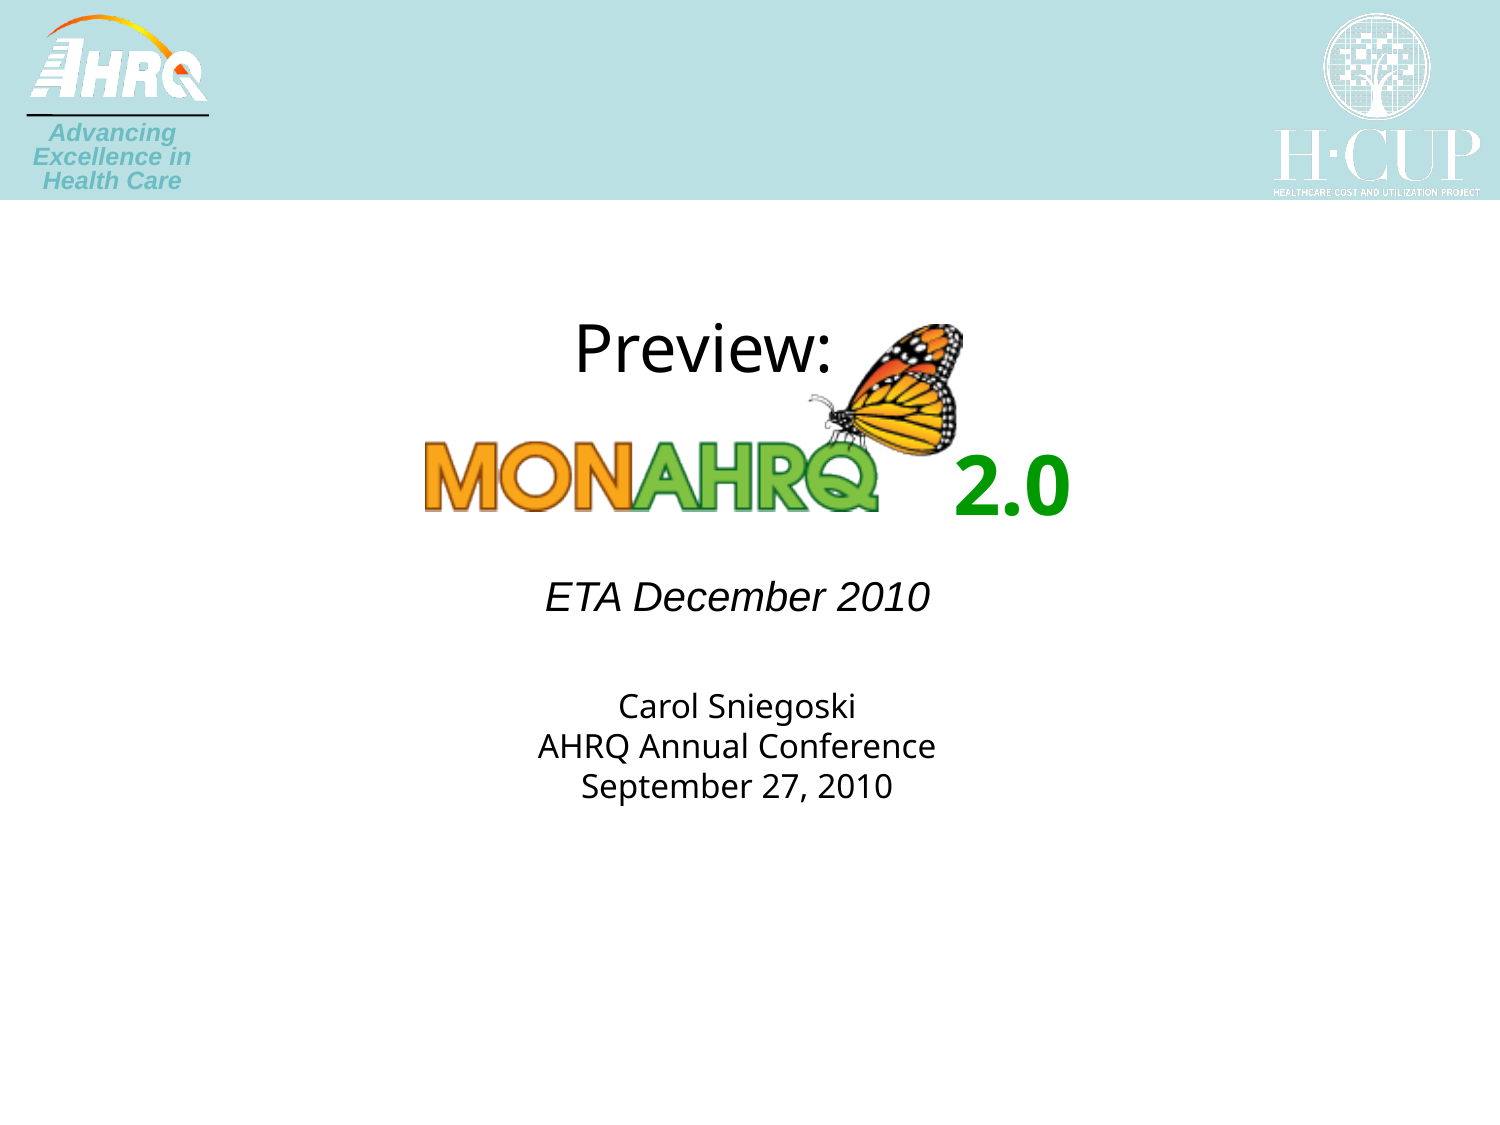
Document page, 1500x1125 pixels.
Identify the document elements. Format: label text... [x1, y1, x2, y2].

text_box Preview: [449, 224, 975, 467]
picture [1270, 10, 1483, 199]
picture [26, 12, 211, 104]
picture [424, 324, 963, 512]
subtitle ETA December 2010 Carol Sniegoski AHRQ Annual Conference September 27, 2010 [212, 562, 1263, 688]
title 2.0 [749, 360, 1276, 603]
